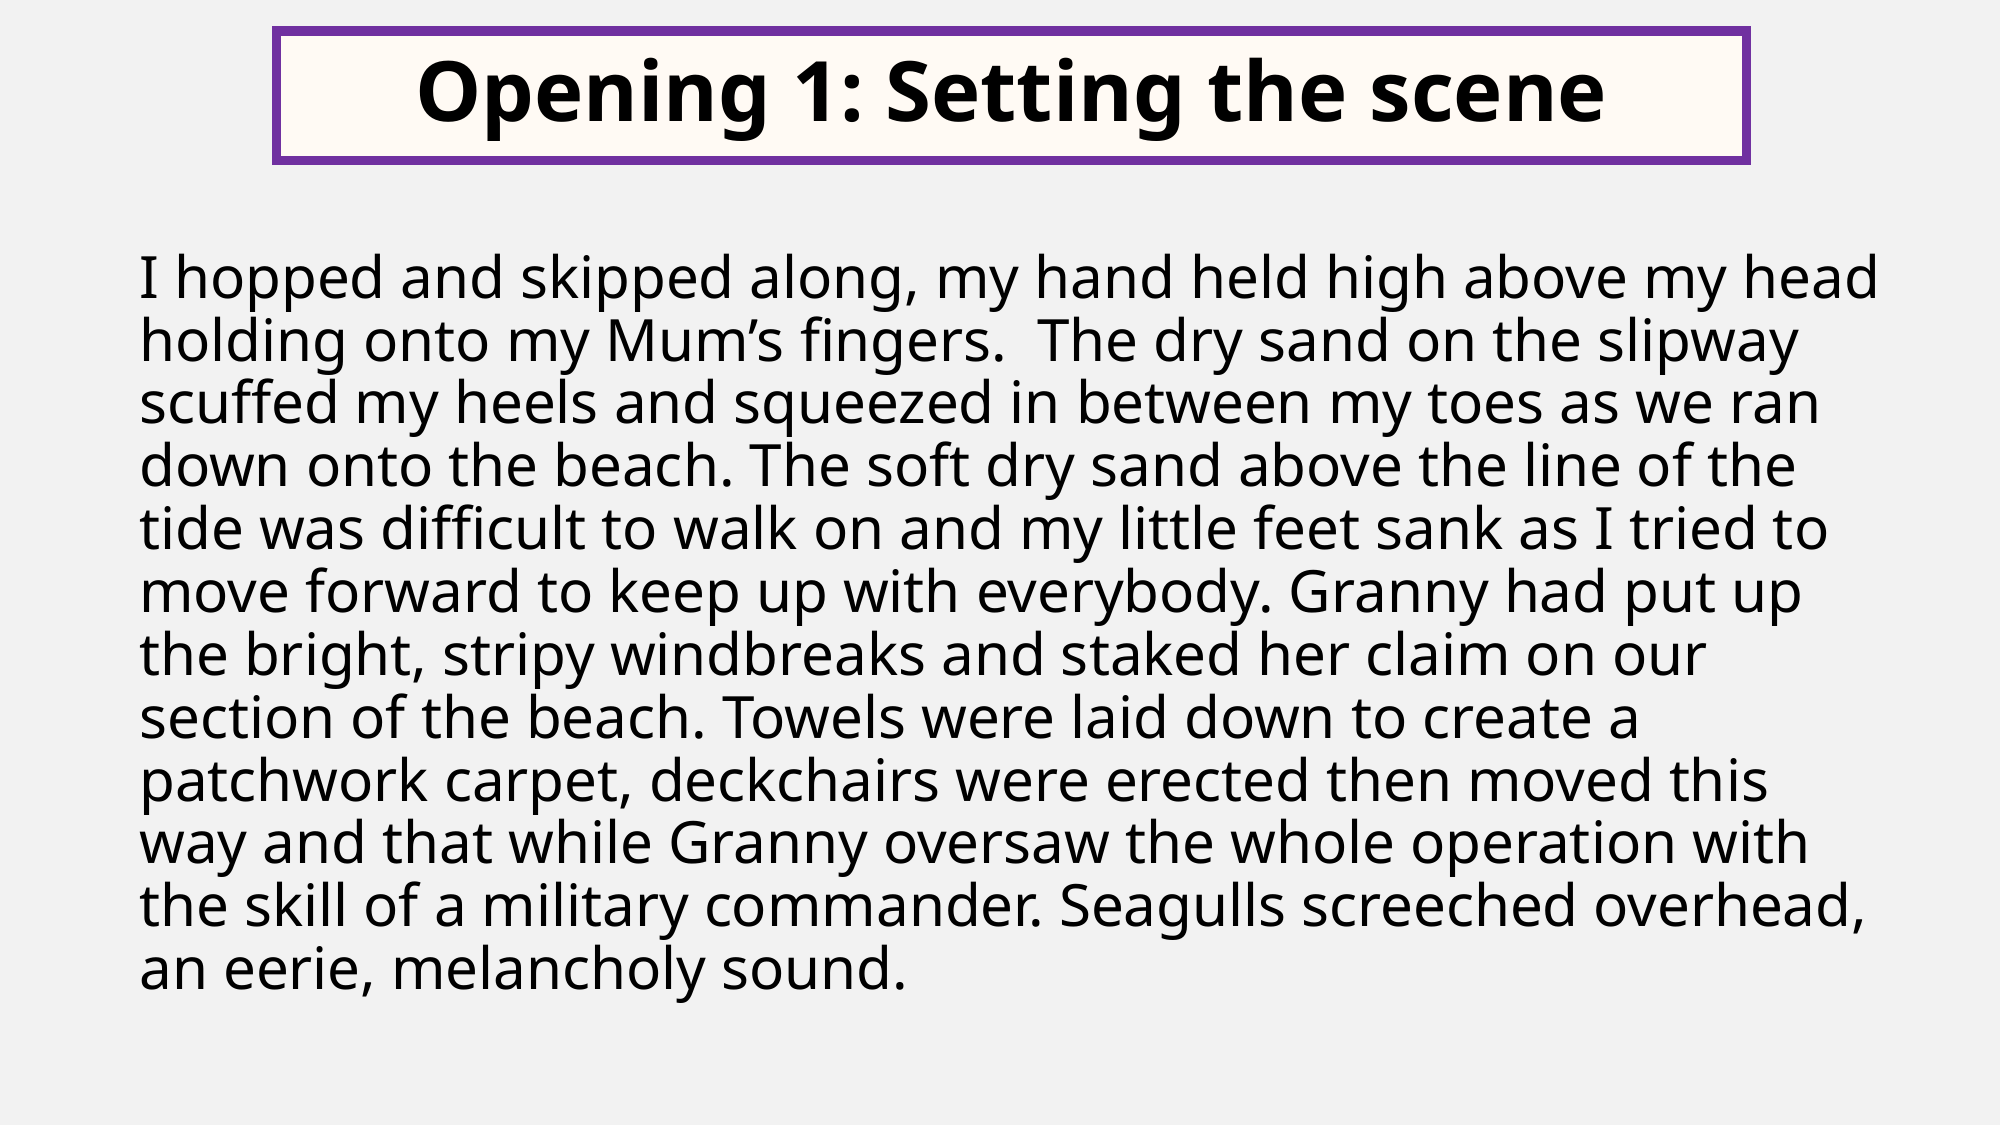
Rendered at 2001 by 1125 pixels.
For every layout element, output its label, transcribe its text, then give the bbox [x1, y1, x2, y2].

list I hopped and skipped along, my hand held high above my head holding onto my Mum’s fingers. The dry sand on the slipway scuffed my heels and squeezed in between my toes as we ran down onto the beach. The soft dry sand above the line of the tide was difficult to walk on and my little feet sank as I tried to move forward to keep up with everybody. Granny had put up the bright, stripy windbreaks and staked her claim on our section of the beach. Towels were laid down to create a patchwork carpet, deckchairs were erected then moved this way and that while Granny oversaw the whole operation with the skill of a military commander. Seagulls screeched overhead, an eerie, melancholy sound. [124, 240, 1899, 1125]
text_box Opening 1: Setting the scene [276, 30, 1747, 161]
